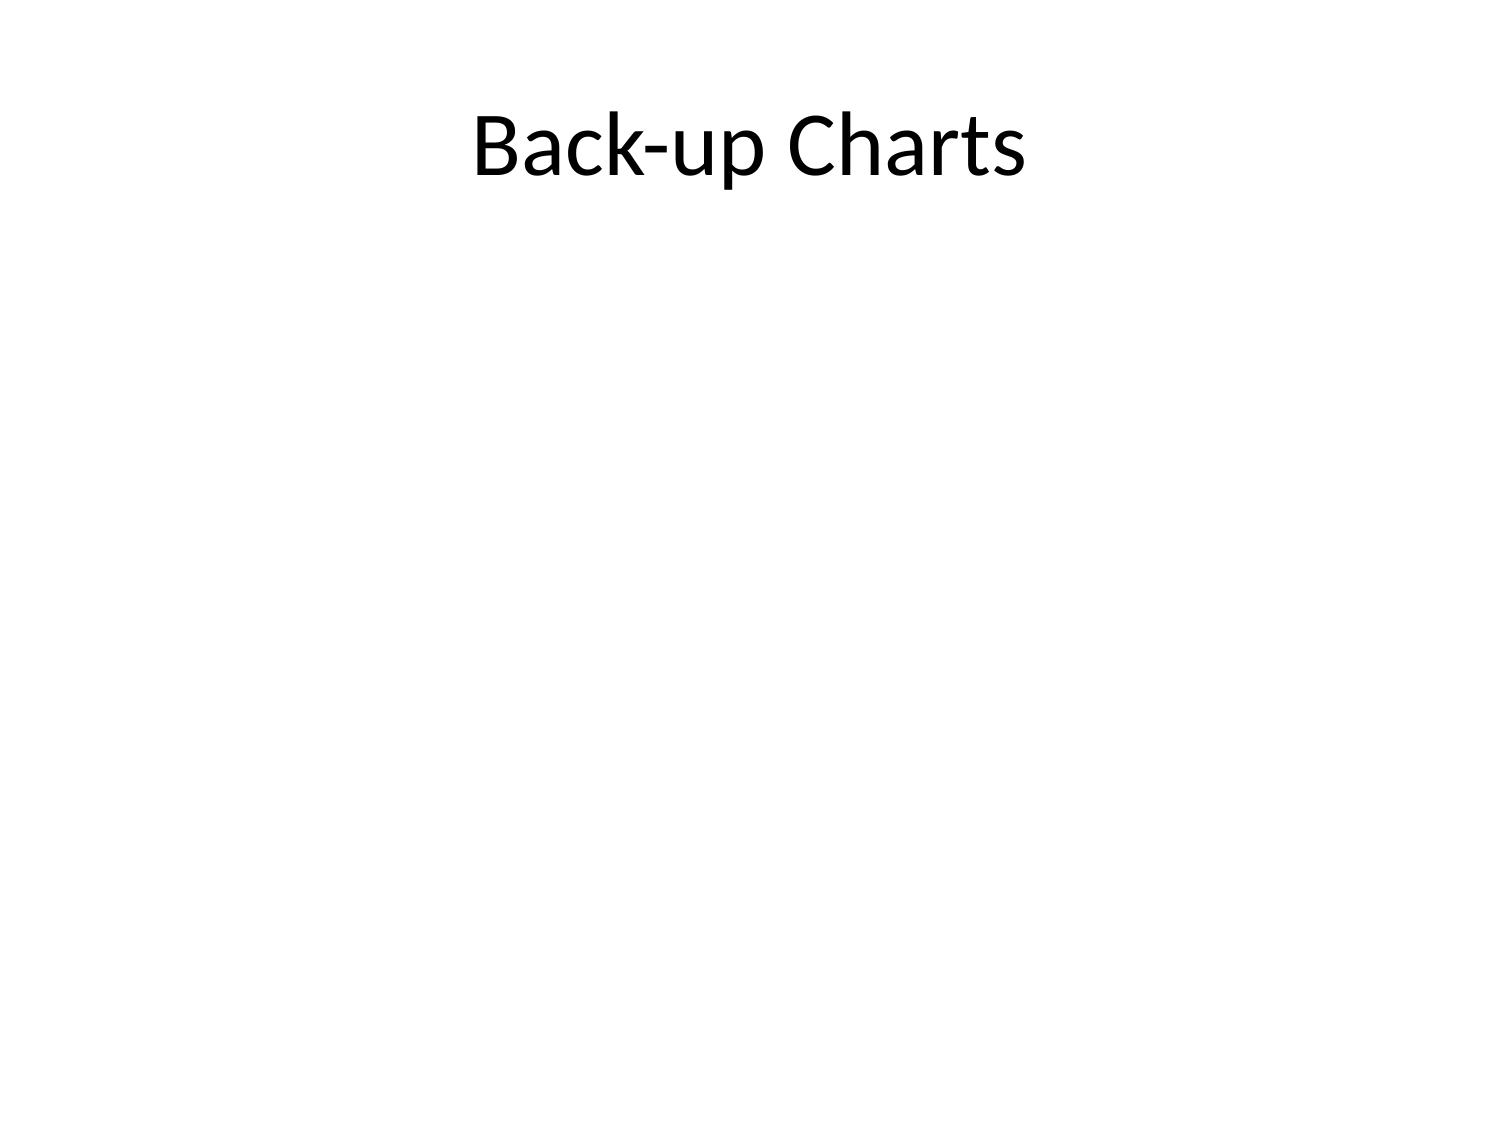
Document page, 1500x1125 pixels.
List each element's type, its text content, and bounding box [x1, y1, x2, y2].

title Back-up Charts [74, 44, 1426, 233]
